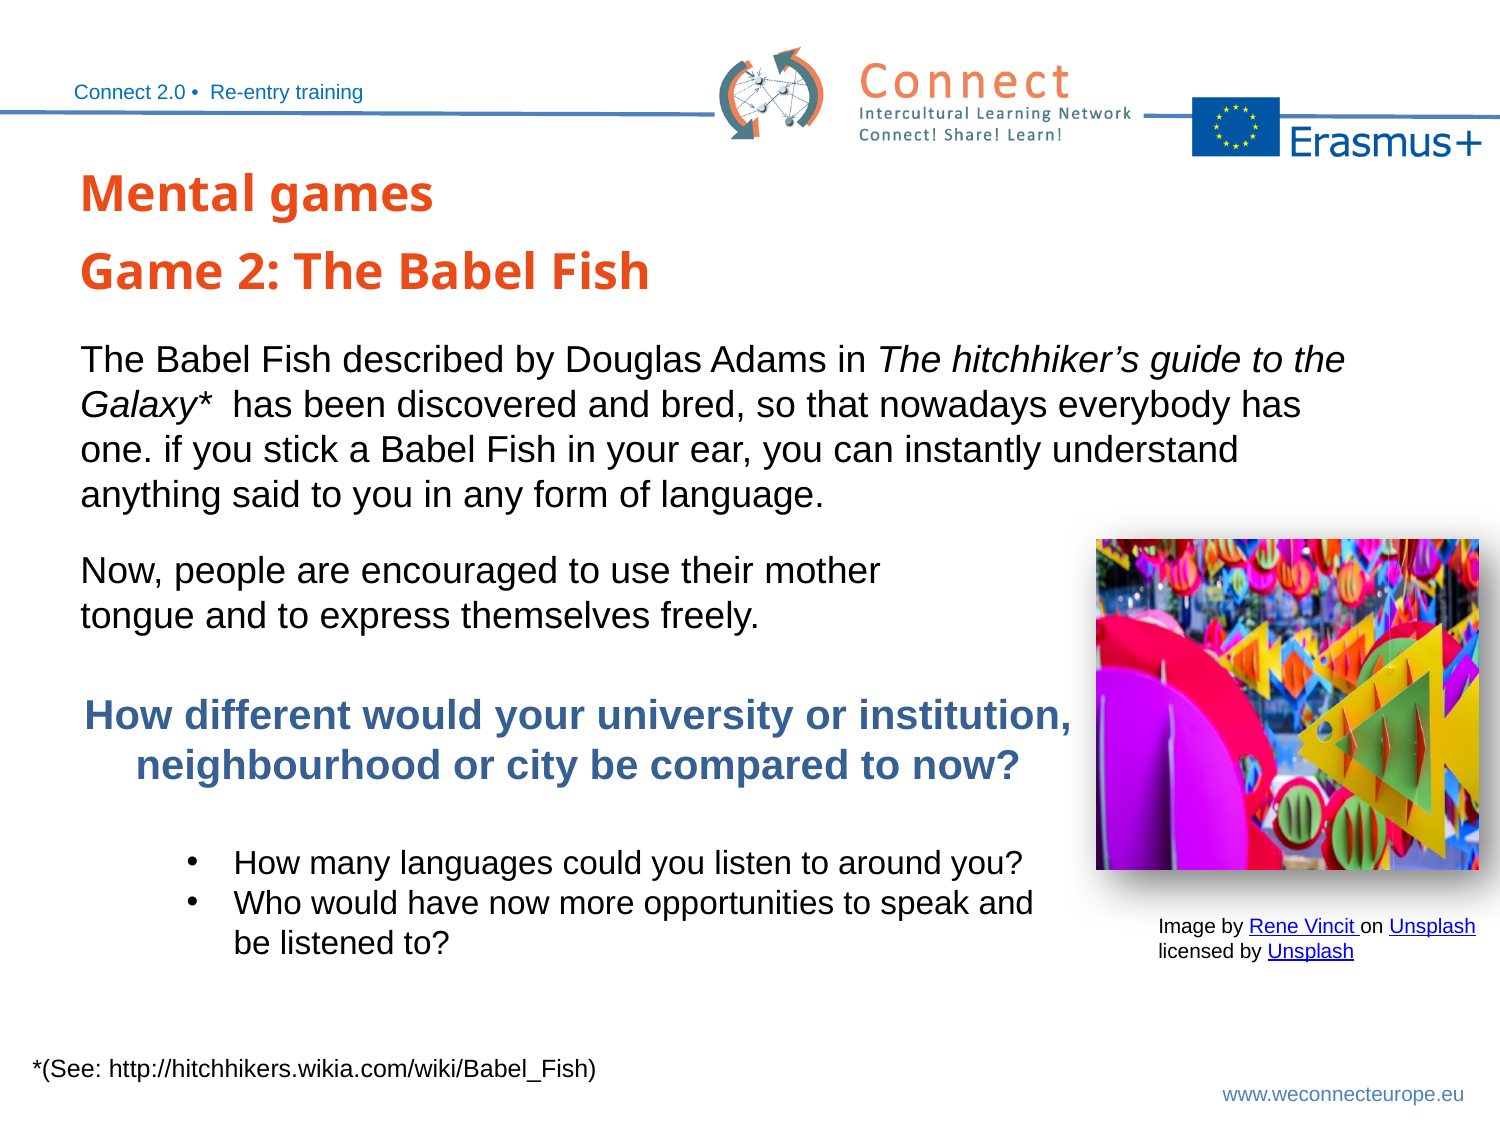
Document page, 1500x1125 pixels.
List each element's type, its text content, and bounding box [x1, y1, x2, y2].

text_box How many languages could you listen to around you? Who would have now more opportunities to speak and be listened to? [171, 834, 1069, 969]
text_box The Babel Fish described by Douglas Adams in The hitchhiker’s guide to the Galaxy* has been discovered and bred, so that nowadays everybody has one. if you stick a Babel Fish in your ear, you can instantly understand anything said to you in any form of language. [65, 327, 1389, 523]
text_box How different would your university or institution, neighbourhood or city be compared to now? [53, 680, 1078, 796]
text_box *(See: http://hitchhikers.wikia.com/wiki/Babel_Fish) [17, 1045, 821, 1090]
text_box Now, people are encouraged to use their mother tongue and to express themselves freely. [65, 539, 1010, 644]
picture [714, 42, 1144, 153]
text_box Image by Rene Vincit on Unsplash licensed by Unsplash [1143, 912, 1492, 970]
text_box Game 2: The Babel Fish [64, 231, 1034, 307]
text_box Mental games [64, 153, 550, 229]
picture [1175, 80, 1498, 173]
picture [1095, 538, 1479, 870]
